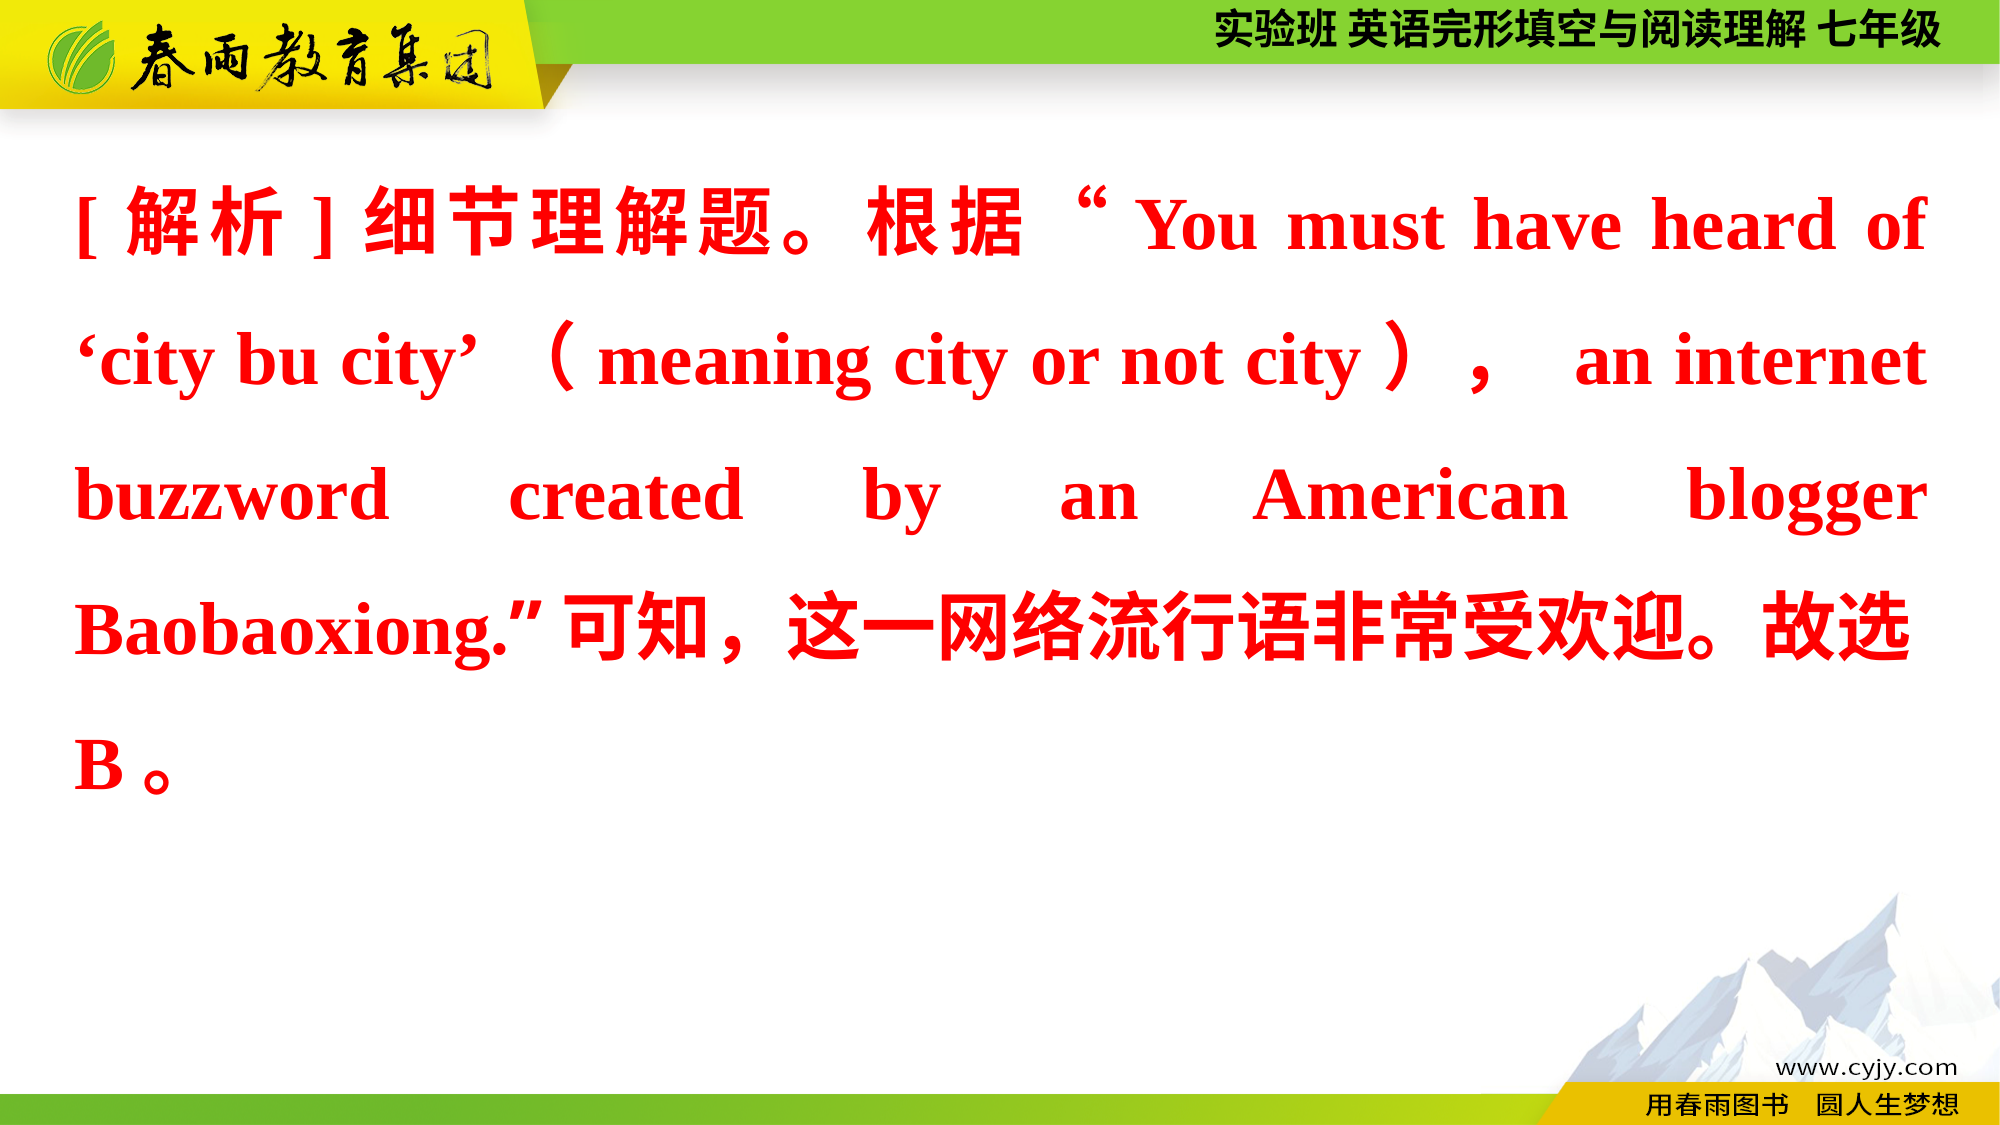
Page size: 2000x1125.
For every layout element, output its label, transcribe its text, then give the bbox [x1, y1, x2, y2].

picture [0, 0, 2000, 1125]
list [解析]细节理解题。根据“You must have heard of ‘city bu city’（meaning city or not city）， an internet buzzword created by an American blogger Baobaoxiong.”可知，这一网络流行语非常受欢迎。故选B。 [59, 122, 1944, 802]
